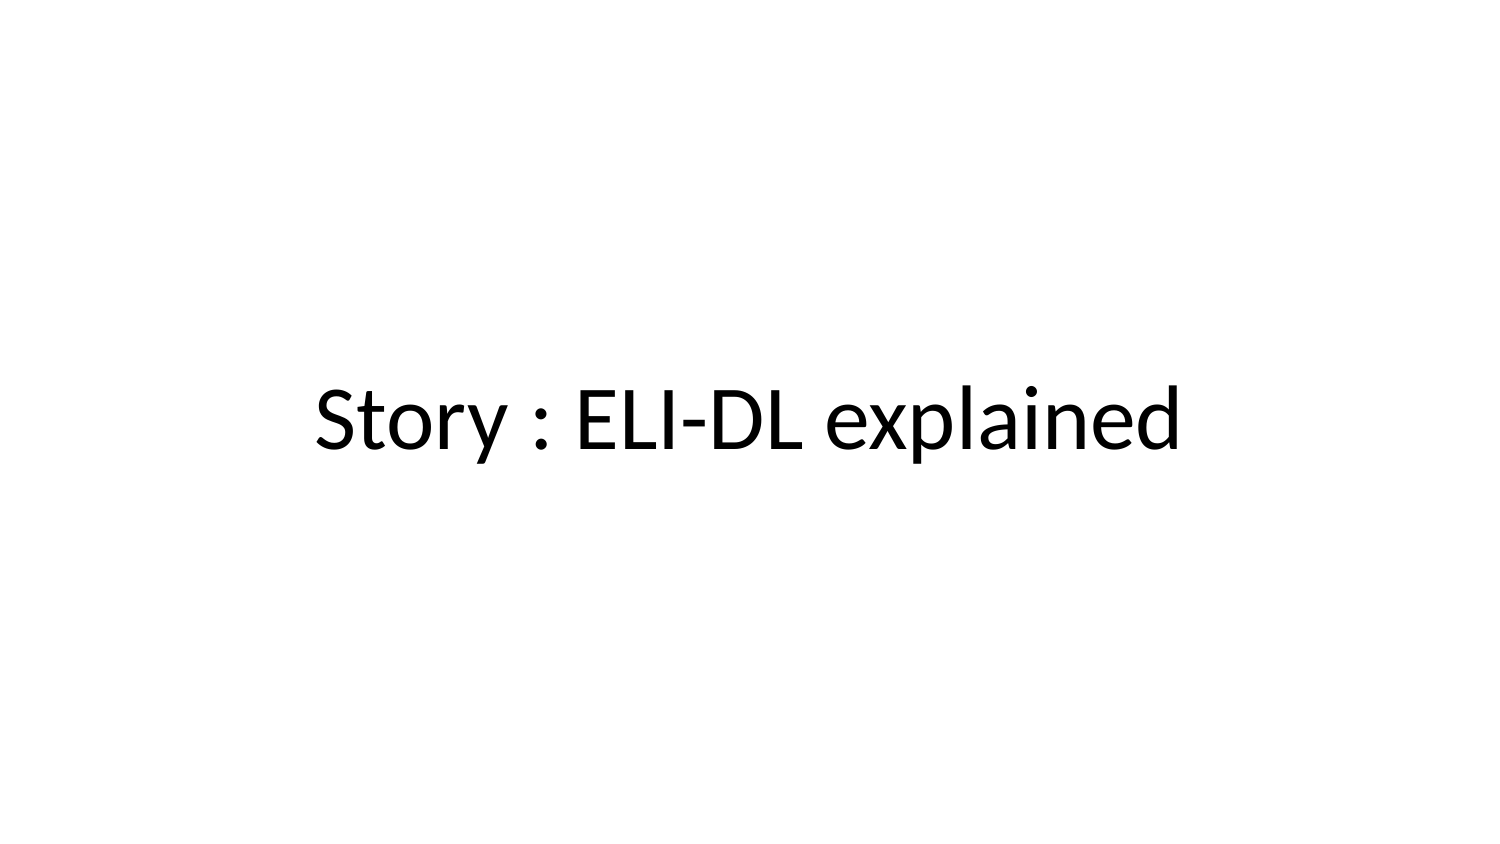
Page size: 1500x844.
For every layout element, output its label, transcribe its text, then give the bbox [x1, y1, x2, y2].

title Story : ELI-DL explained [75, 342, 1425, 484]
